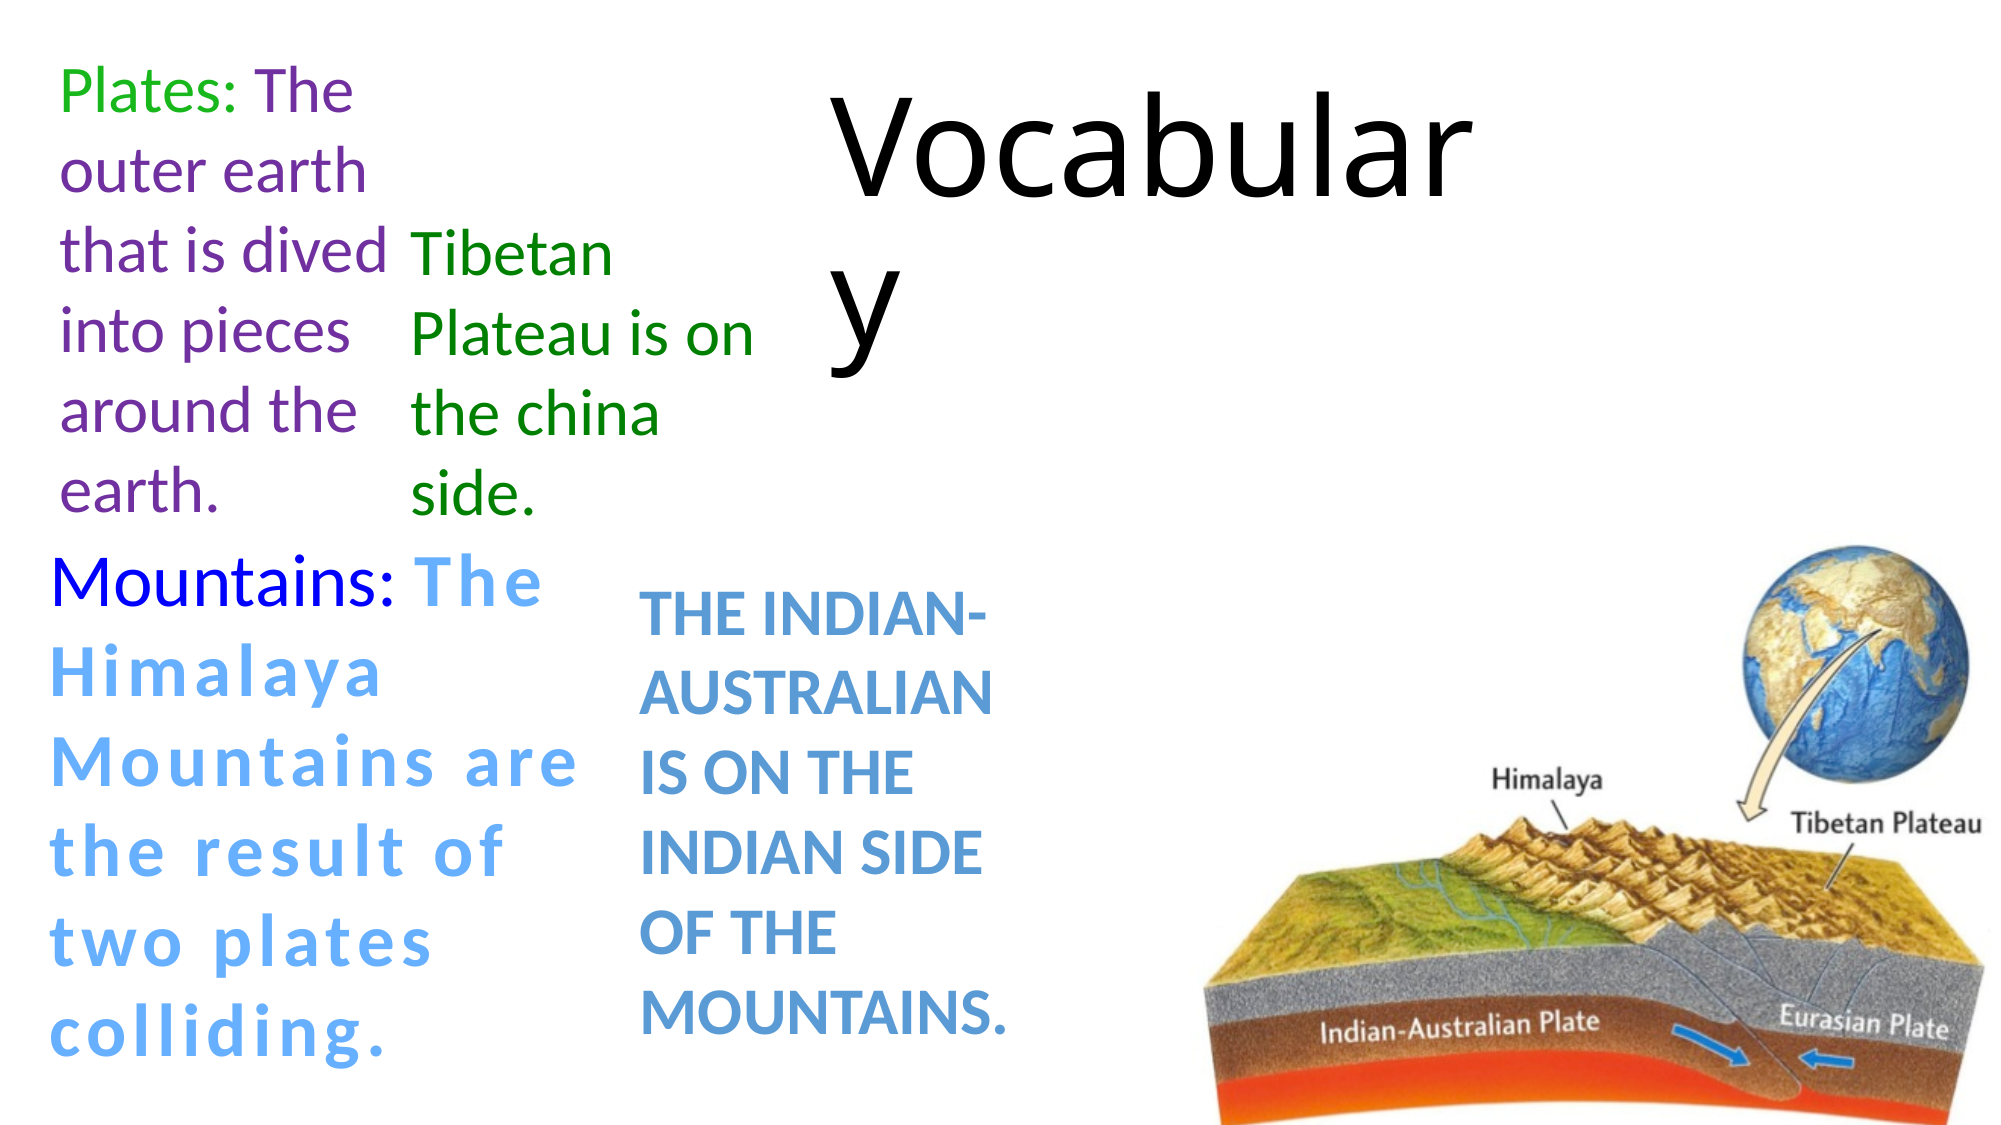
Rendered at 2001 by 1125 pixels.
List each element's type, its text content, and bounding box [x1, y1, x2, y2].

text_box Plates: The outer earth that is dived into pieces around the earth. [44, 38, 417, 524]
text_box The Indian-Australian is on the indian side of the mountains. [624, 560, 1026, 1056]
text_box Mountains: The Himalaya Mountains are the result of two plates colliding. [34, 524, 619, 1079]
title Vocabulary [815, 187, 1546, 266]
text_box Tibetan Plateau is on the china side. [396, 201, 811, 536]
picture [1190, 531, 2000, 1125]
